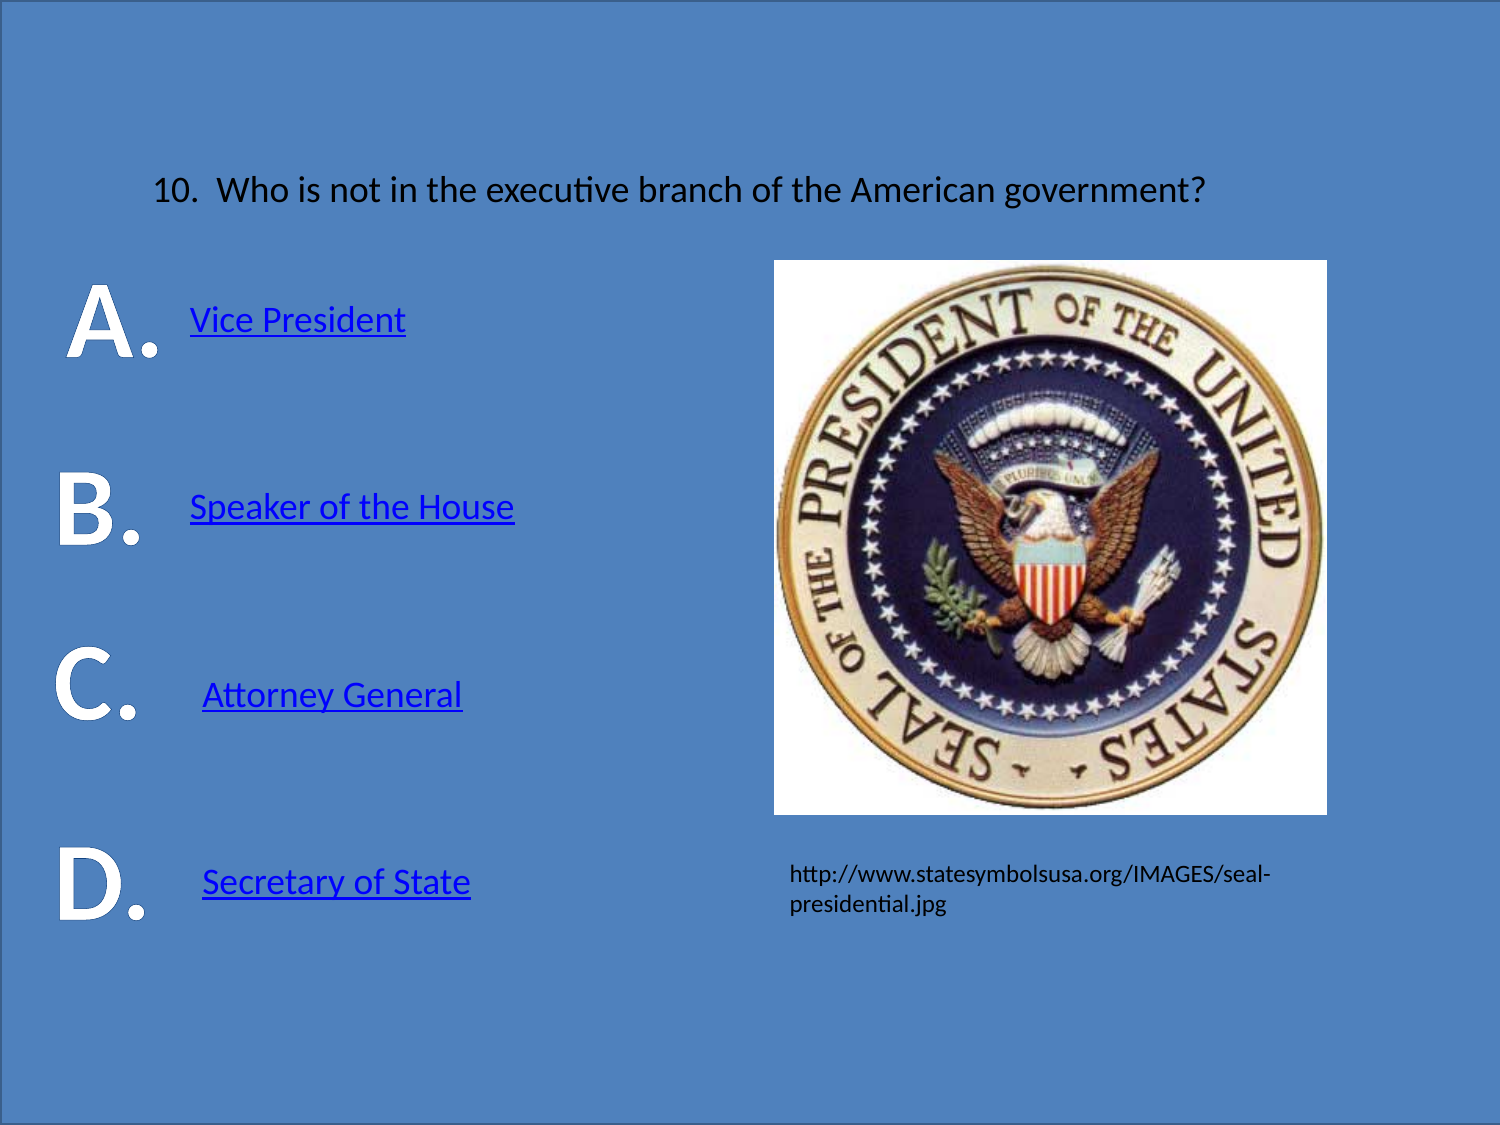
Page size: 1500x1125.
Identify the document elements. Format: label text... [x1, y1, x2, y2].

text_box C. [37, 599, 158, 750]
text_box 10. Who is not in the executive branch of the American government? [137, 112, 1338, 218]
text_box http://www.statesymbolsusa.org/IMAGES/seal-presidential.jpg [774, 849, 1327, 925]
text_box A. [50, 237, 180, 388]
text_box Speaker of the House [174, 474, 725, 535]
text_box B. [37, 424, 162, 575]
picture [774, 259, 1327, 816]
text_box [0, 0, 1500, 1125]
text_box Secretary of State [187, 849, 738, 910]
text_box Vice President [174, 287, 725, 348]
text_box D. [37, 799, 167, 950]
text_box Attorney General [187, 662, 738, 723]
